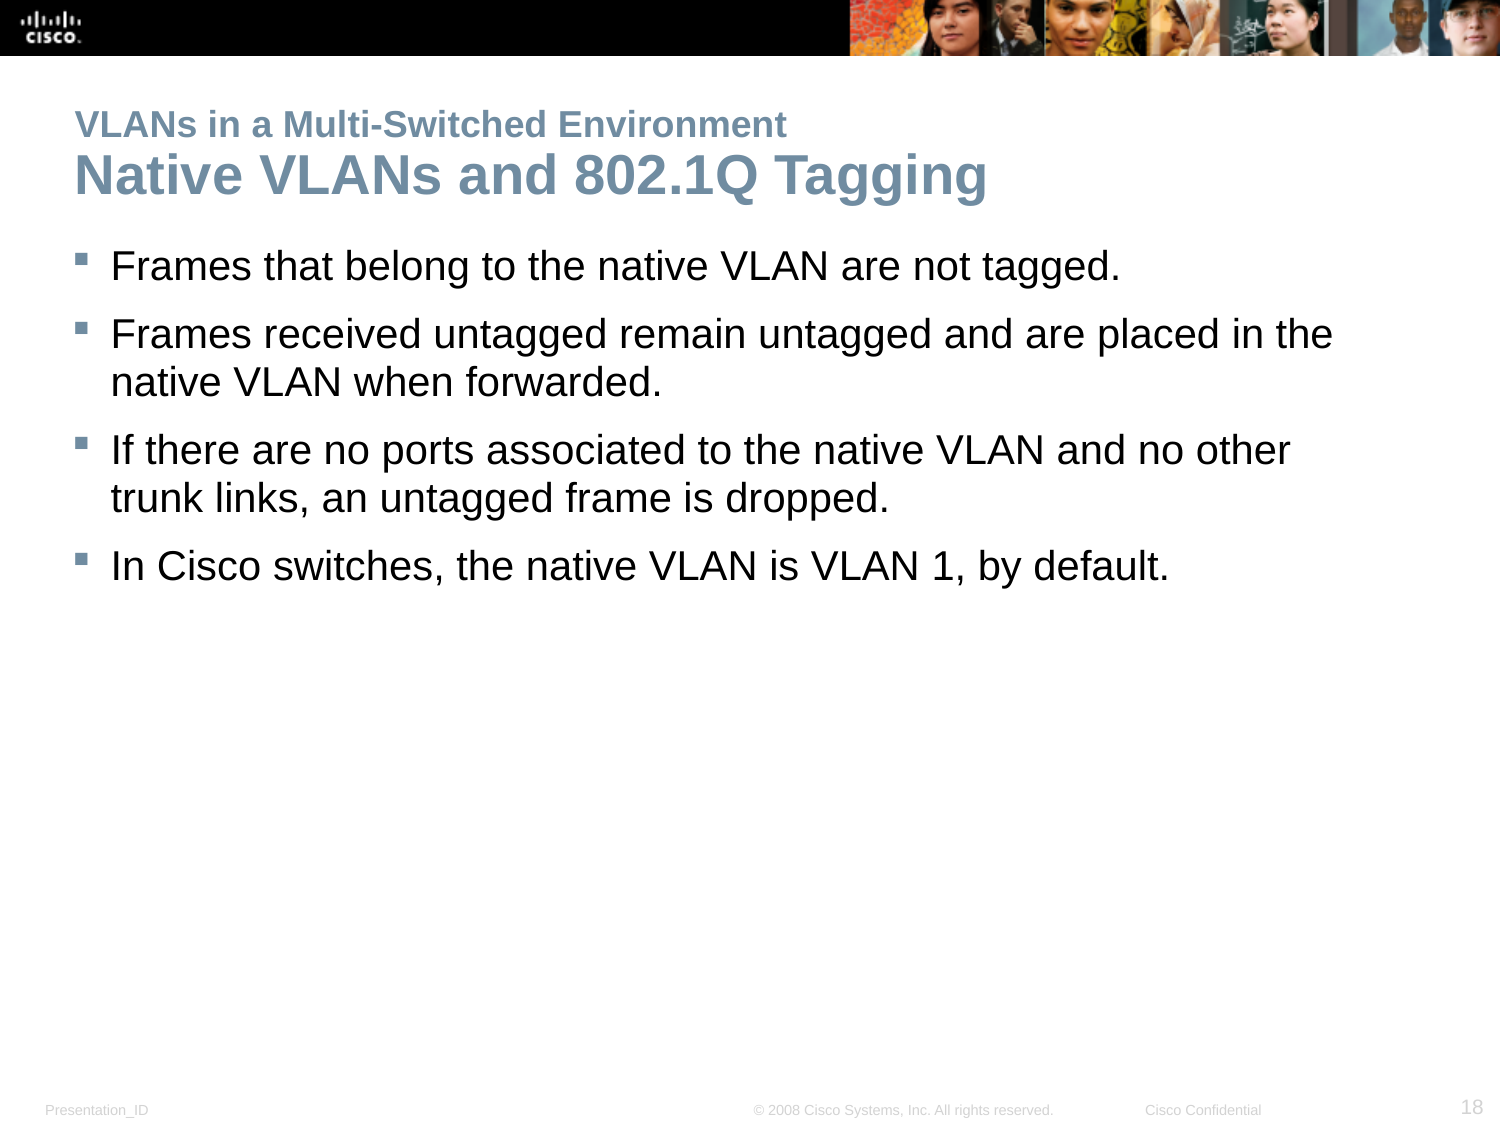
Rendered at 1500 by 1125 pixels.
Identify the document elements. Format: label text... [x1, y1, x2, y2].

title VLANs in a Multi-Switched Environment Native VLANs and 802.1Q Tagging [60, 75, 1398, 214]
list Frames that belong to the native VLAN are not tagged. Frames received untagged remain untagged and are placed in the native VLAN when forwarded. If there are no ports associated to the native VLAN and no other trunk links, an untagged frame is dropped. In Cisco switches, the native VLAN is VLAN 1, by default. [58, 235, 1382, 1036]
picture [0, 0, 1500, 56]
